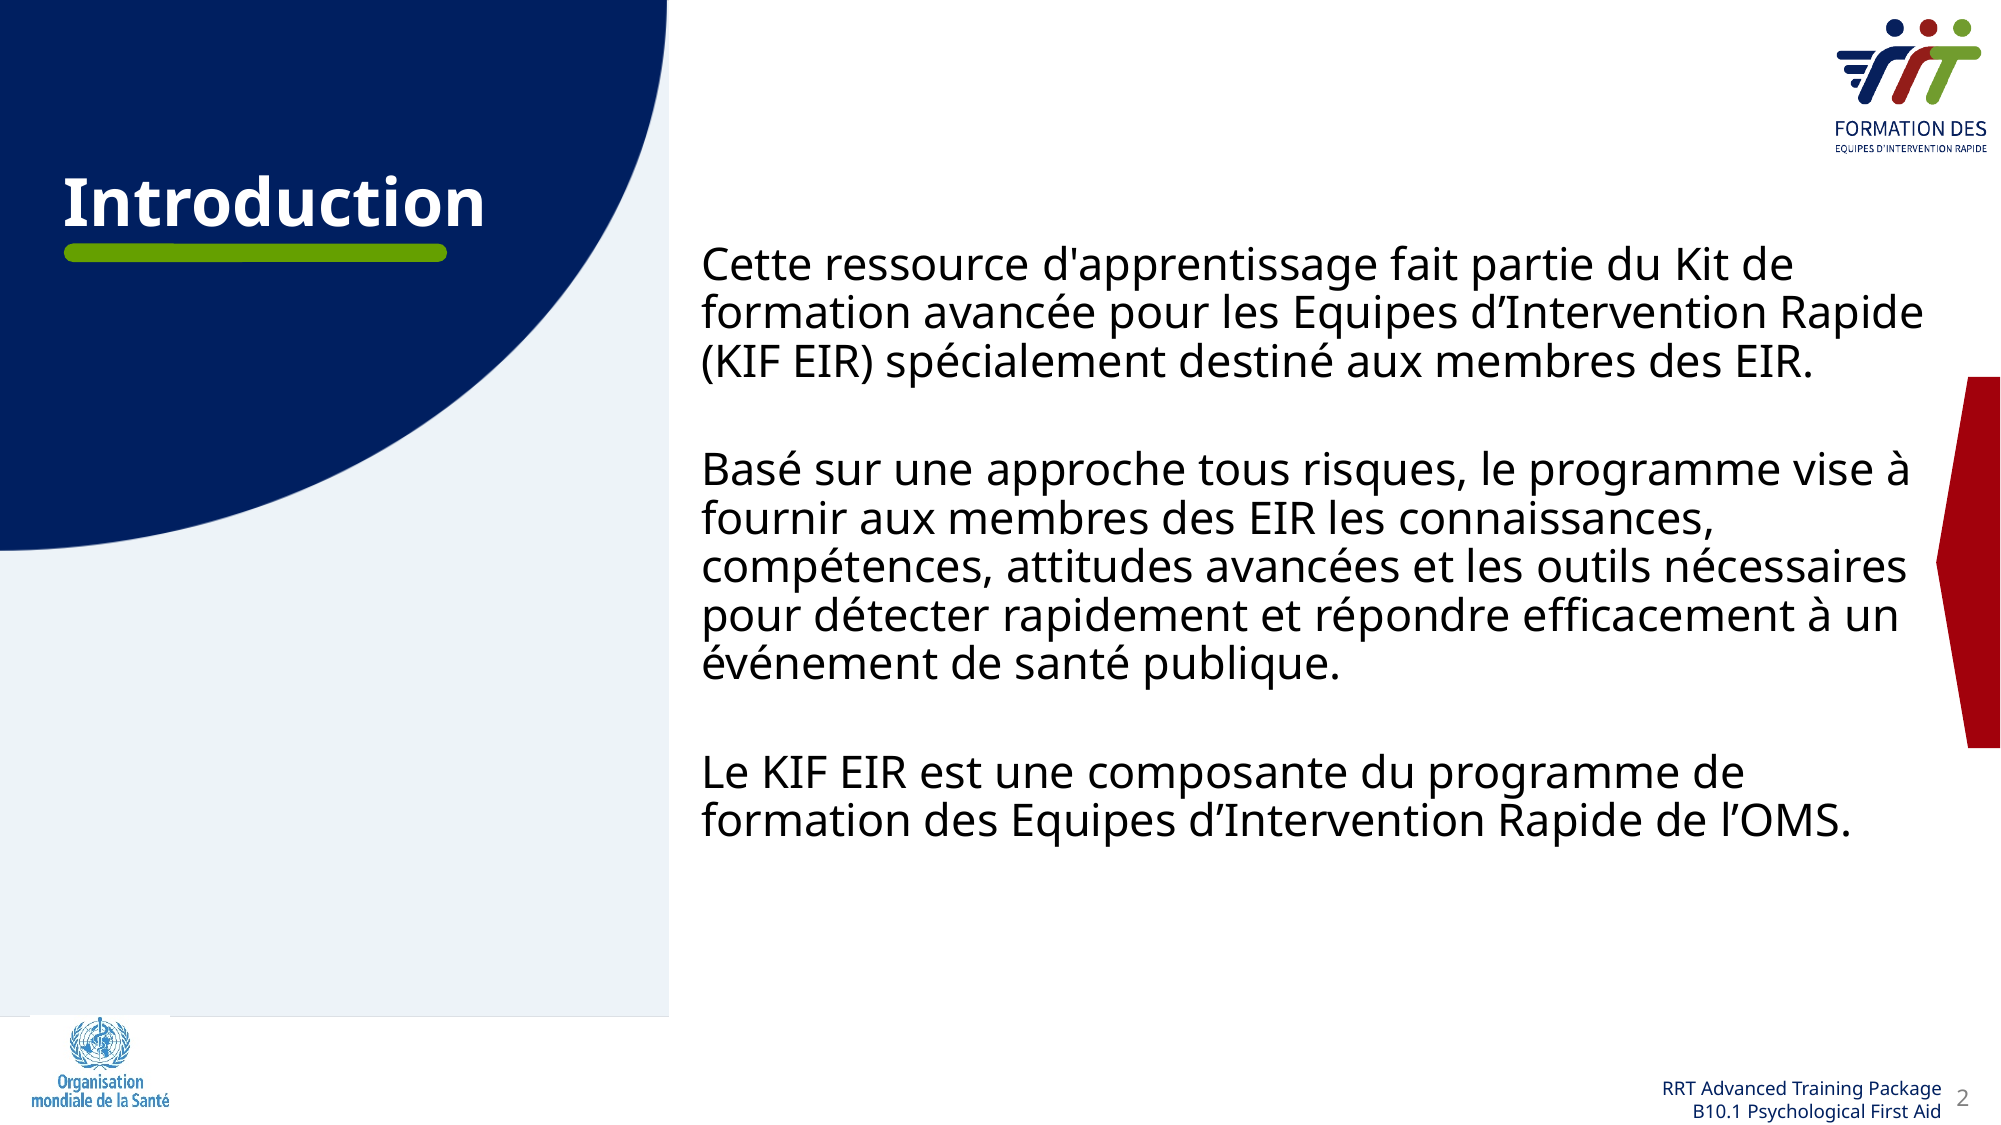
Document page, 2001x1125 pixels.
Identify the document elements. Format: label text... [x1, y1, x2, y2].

picture [1835, 18, 1987, 154]
title Introduction [63, 102, 600, 242]
list Cette ressource d'apprentissage fait partie du Kit de formation avancée pour les Equipes d’Intervention Rapide (KIF EIR) spécialement destiné aux membres des EIR. Basé sur une approche tous risques, le programme vise à fournir aux membres des EIR les connaissances, compétences, attitudes avancées et les outils nécessaires pour détecter rapidement et répondre efficacement à un événement de santé publique. Le KIF EIR est une composante du programme de formation des Equipes d’Intervention Rapide de l’OMS. [700, 240, 1937, 884]
picture [0, 0, 669, 1108]
